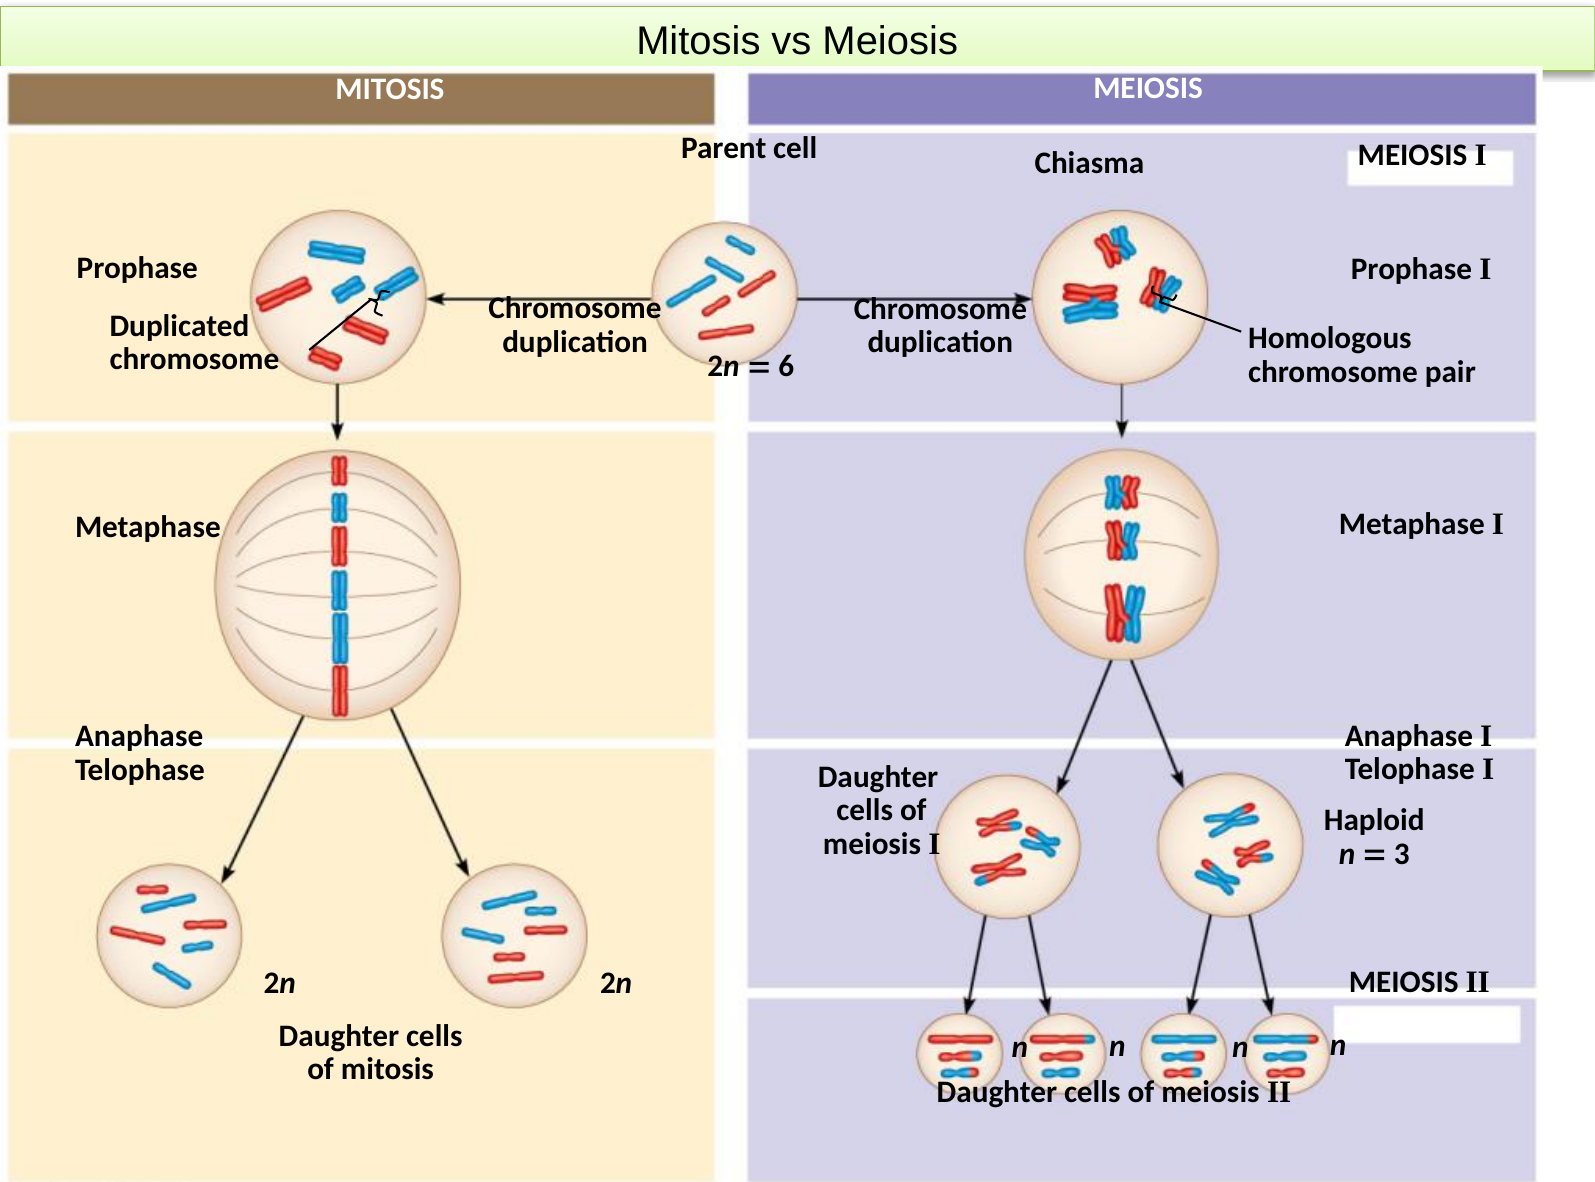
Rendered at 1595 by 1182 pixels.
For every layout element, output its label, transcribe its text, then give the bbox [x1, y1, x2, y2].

title Mitosis vs Meiosis [0, 6, 1595, 72]
picture [0, 66, 1543, 1182]
